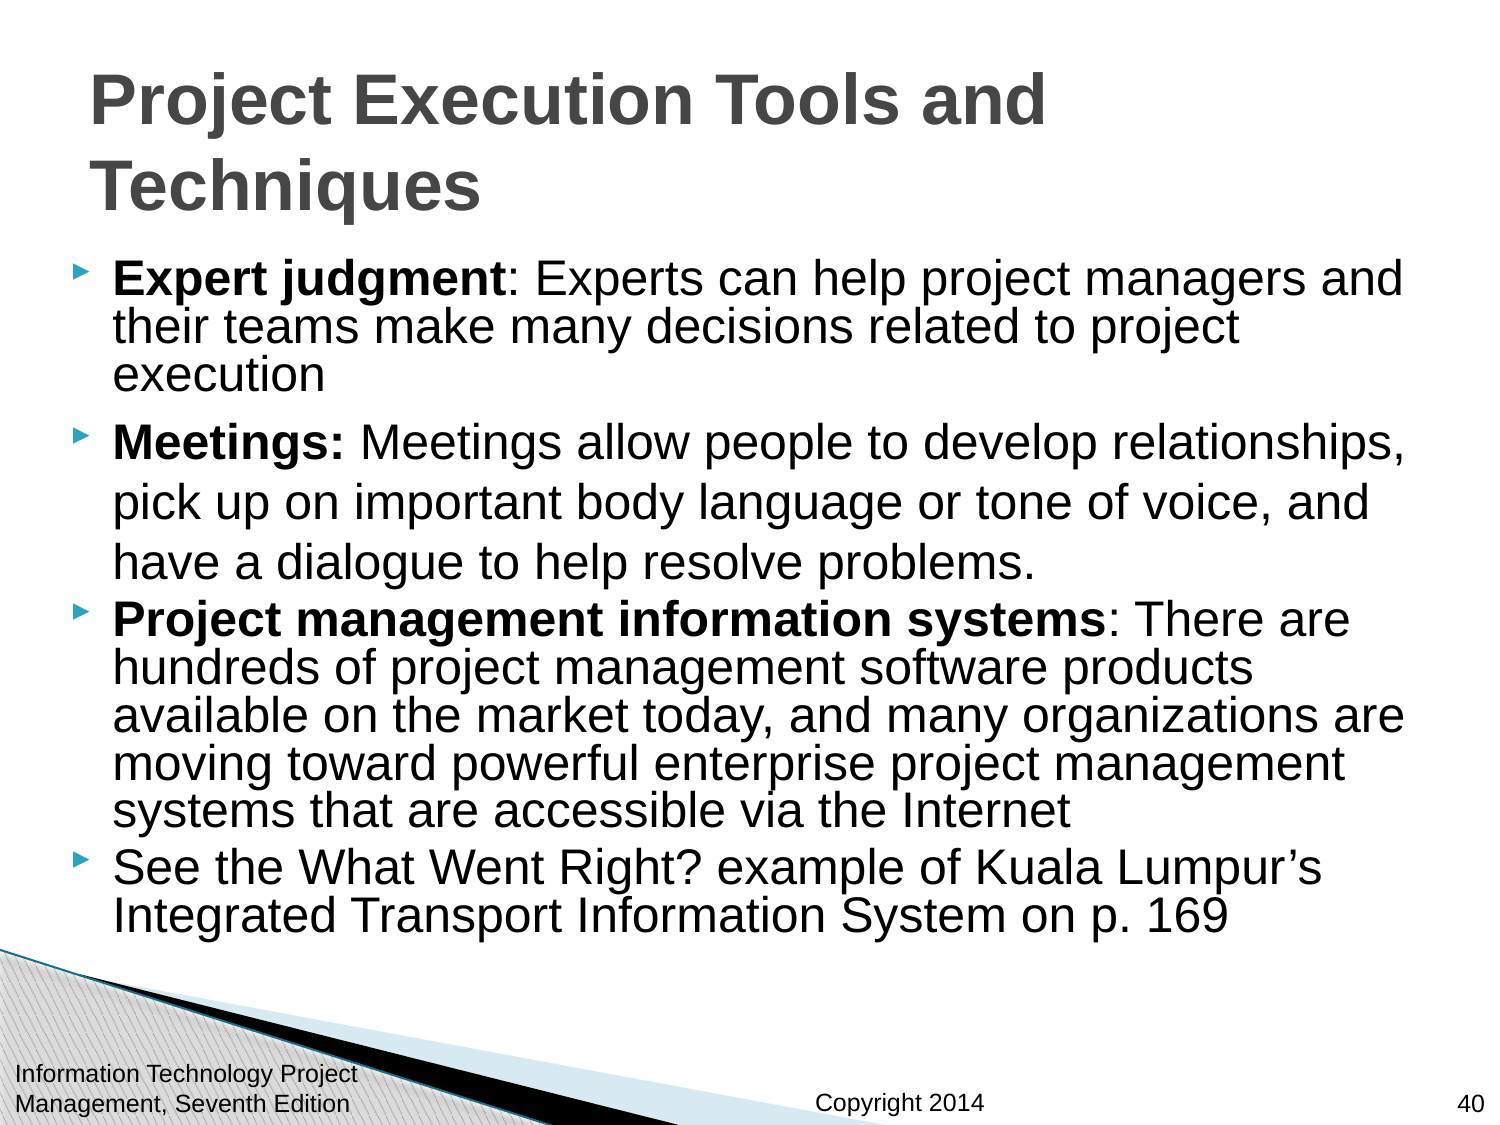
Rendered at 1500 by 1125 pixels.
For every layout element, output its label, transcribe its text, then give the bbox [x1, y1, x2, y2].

list Expert judgment: Experts can help project managers and their teams make many decisions related to project execution Meetings: Meetings allow people to develop relationships, pick up on important body language or tone of voice, and have a dialogue to help resolve problems. Project management information systems: There are hundreds of project management software products available on the market today, and many organizations are moving toward powerful enterprise project management systems that are accessible via the Internet See the What Went Right? example of Kuala Lumpur’s Integrated Transport Information System on p. 169 [37, 249, 1450, 1036]
footer Information Technology Project Management, Seventh Edition [0, 1065, 386, 1125]
slide_number 40 [1412, 1065, 1500, 1125]
title Project Execution Tools and Techniques [75, 45, 1425, 233]
